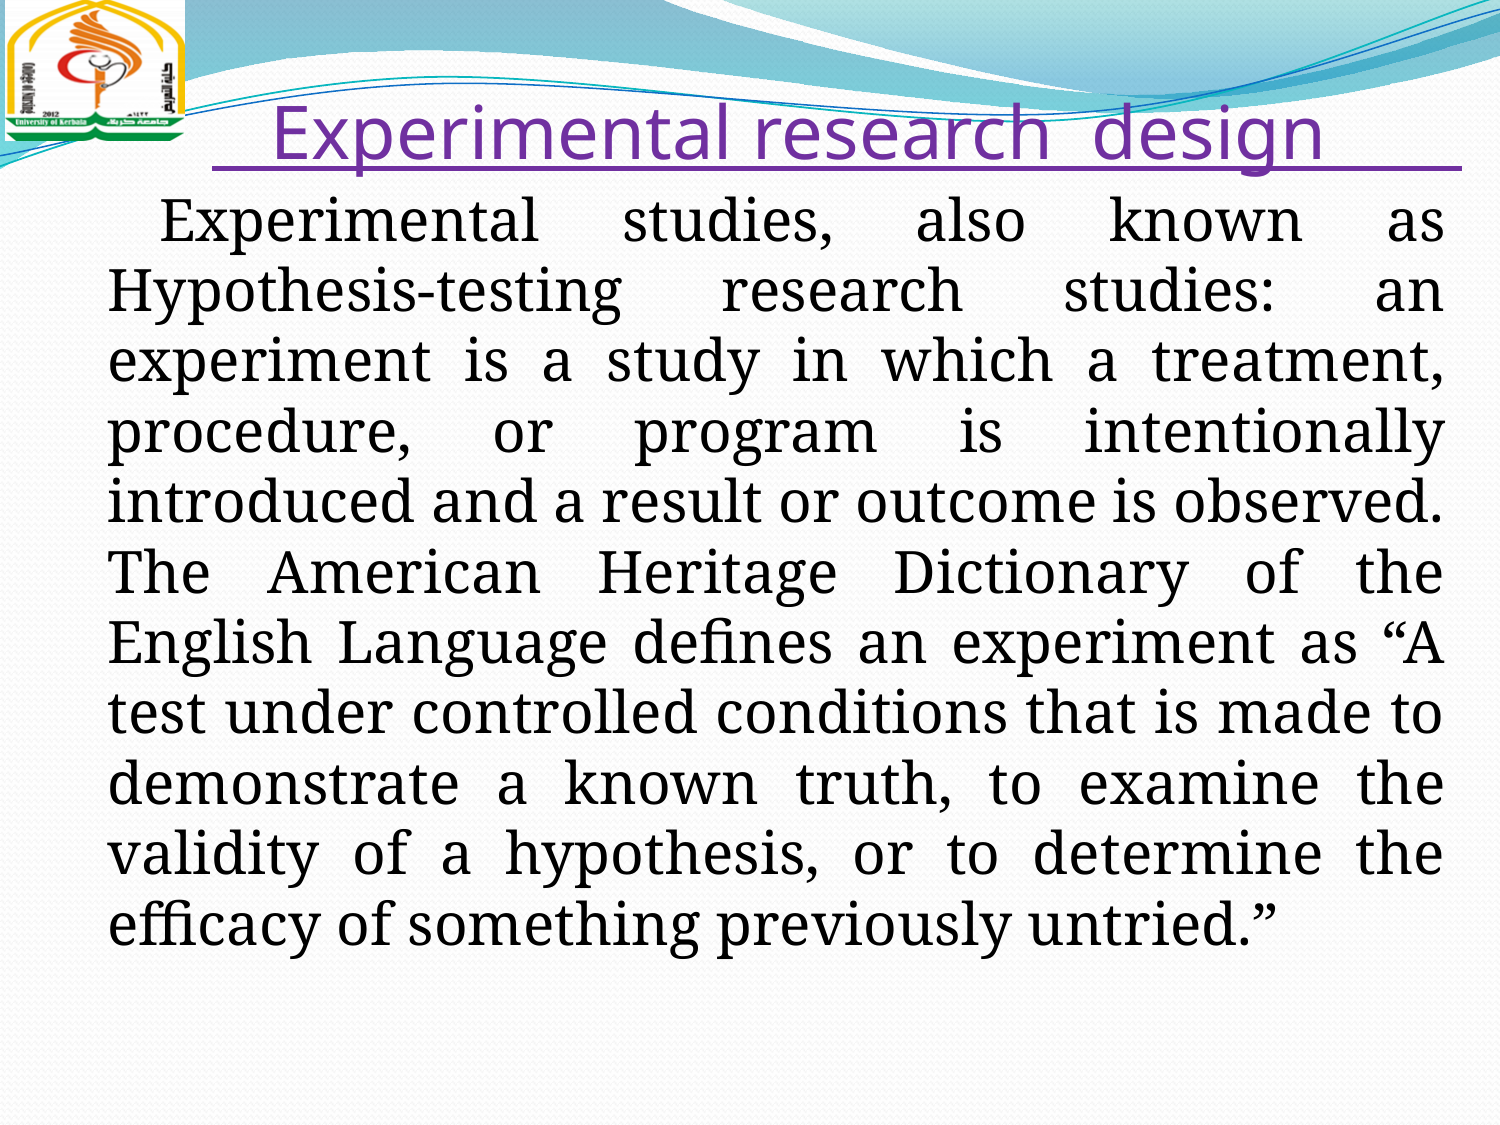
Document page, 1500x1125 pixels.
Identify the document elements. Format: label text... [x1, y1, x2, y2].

title Experimental research design [212, 0, 1500, 175]
picture [5, 0, 185, 142]
list Experimental studies, also known as Hypothesis-testing research studies: an experiment is a study in which a treatment, procedure, or program is intentionally introduced and a result or outcome is observed. The American Heritage Dictionary of the English Language defines an experiment as “A test under controlled conditions that is made to demonstrate a known truth, to examine the validity of a hypothesis, or to determine the efficacy of something previously untried.” [50, 174, 1463, 1125]
